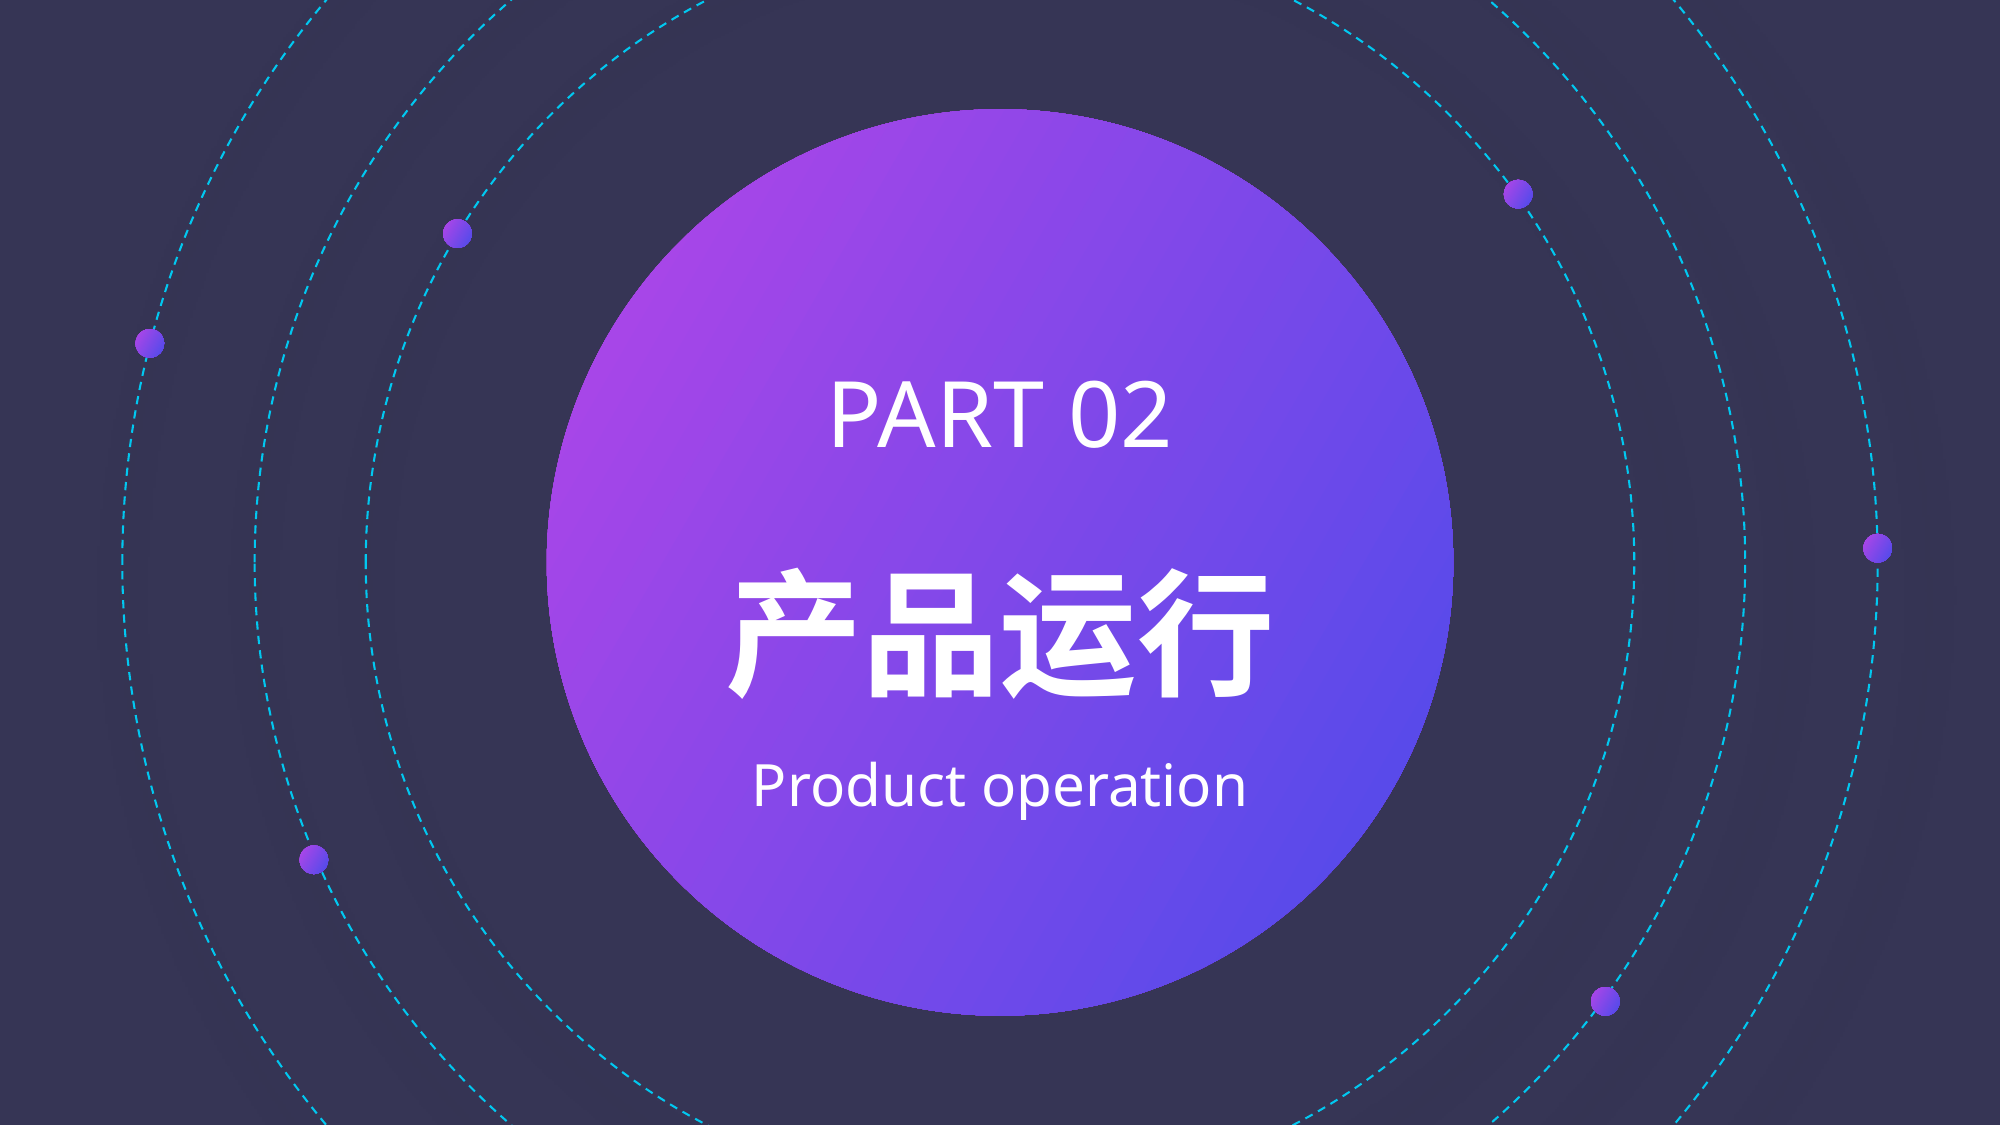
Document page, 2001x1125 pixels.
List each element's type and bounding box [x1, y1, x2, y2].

text_box [122, 0, 1892, 1125]
